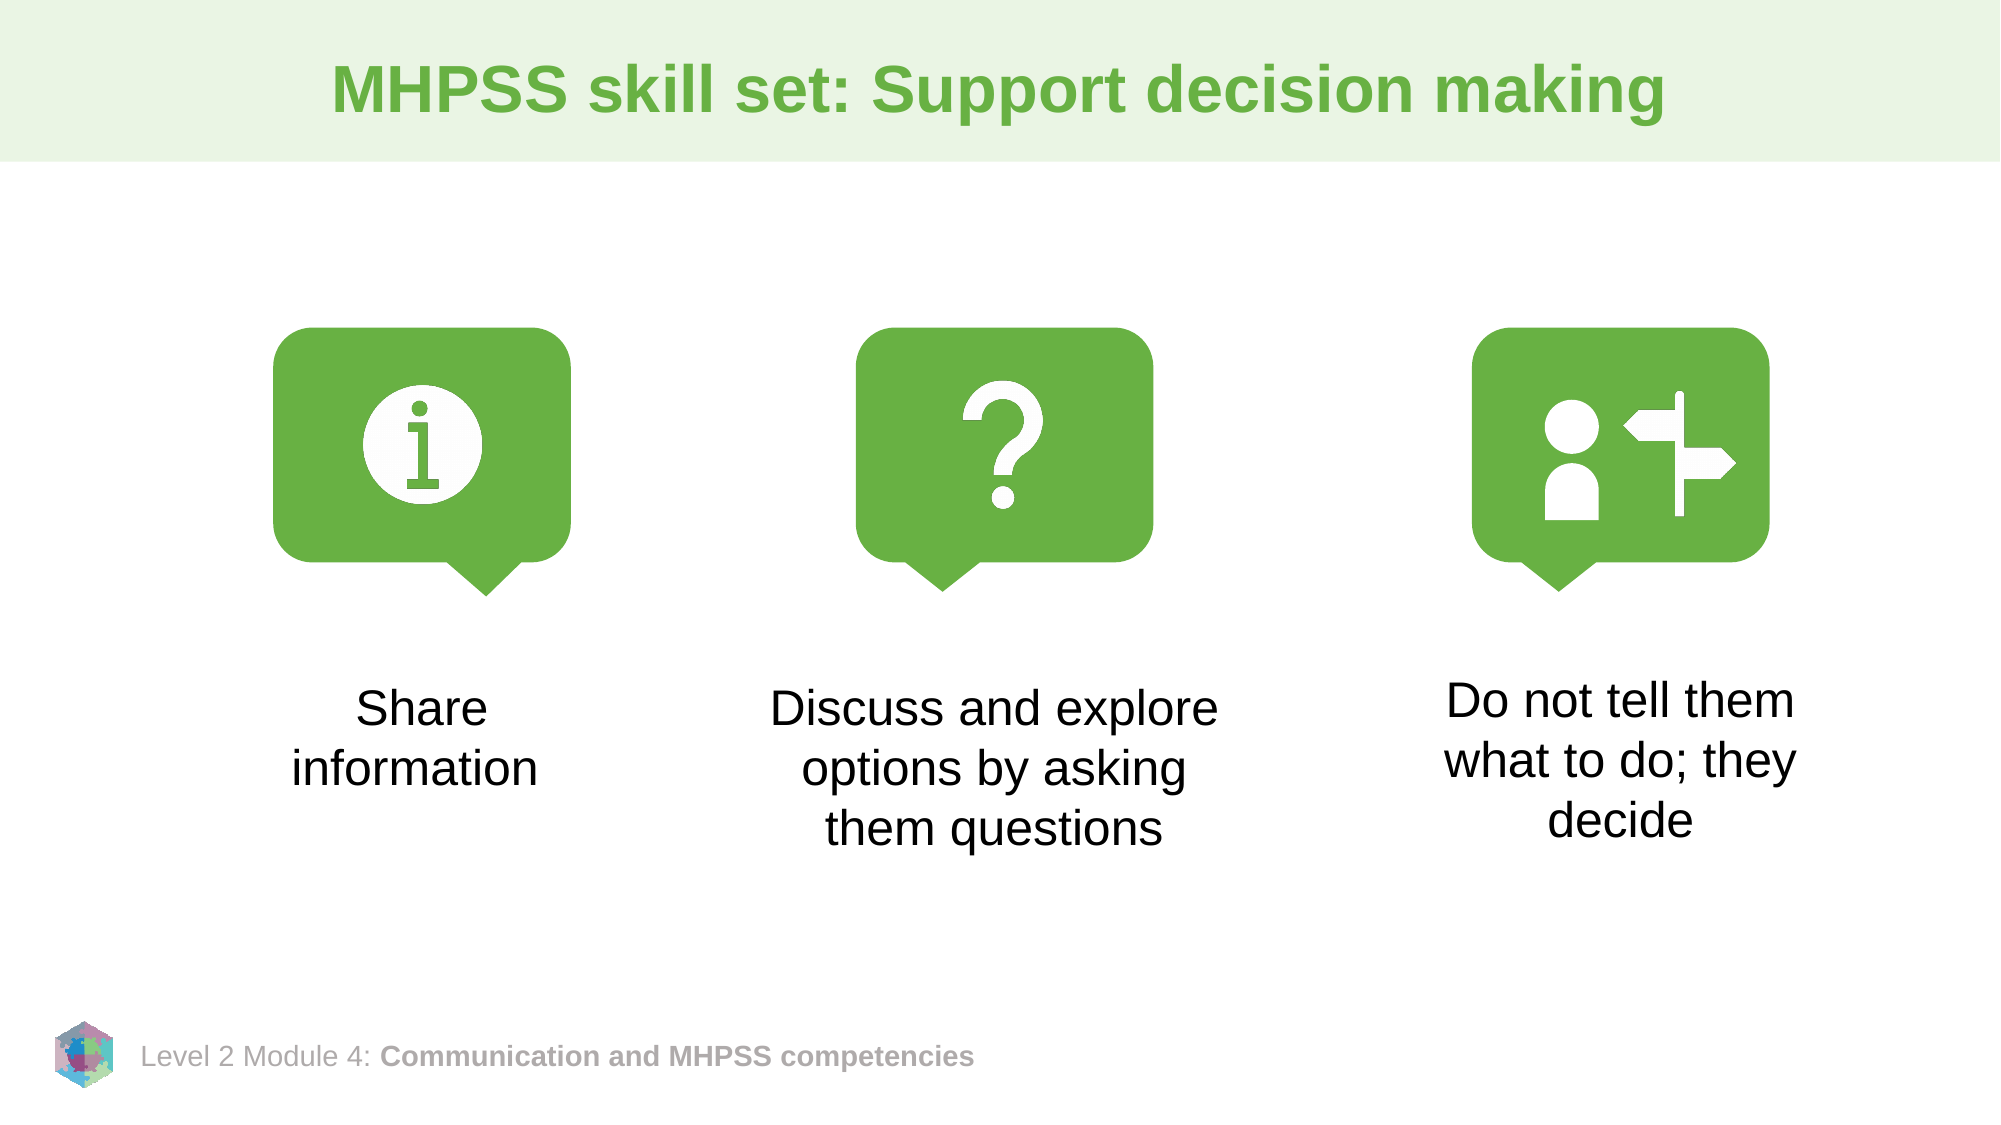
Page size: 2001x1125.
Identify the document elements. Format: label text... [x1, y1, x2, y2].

text_box Discuss and explore options by asking them questions [737, 668, 1252, 863]
picture [1604, 378, 1755, 529]
text_box [1470, 326, 1771, 594]
text_box Share information [252, 668, 592, 803]
picture [55, 1021, 113, 1088]
picture [346, 369, 498, 520]
text_box Do not tell them what to do; they decide [1407, 660, 1835, 855]
text_box [854, 326, 1155, 594]
picture [927, 369, 1078, 520]
title MHPSS skill set: Support decision making [137, 19, 1863, 163]
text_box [1544, 399, 1599, 520]
text_box [272, 326, 572, 598]
